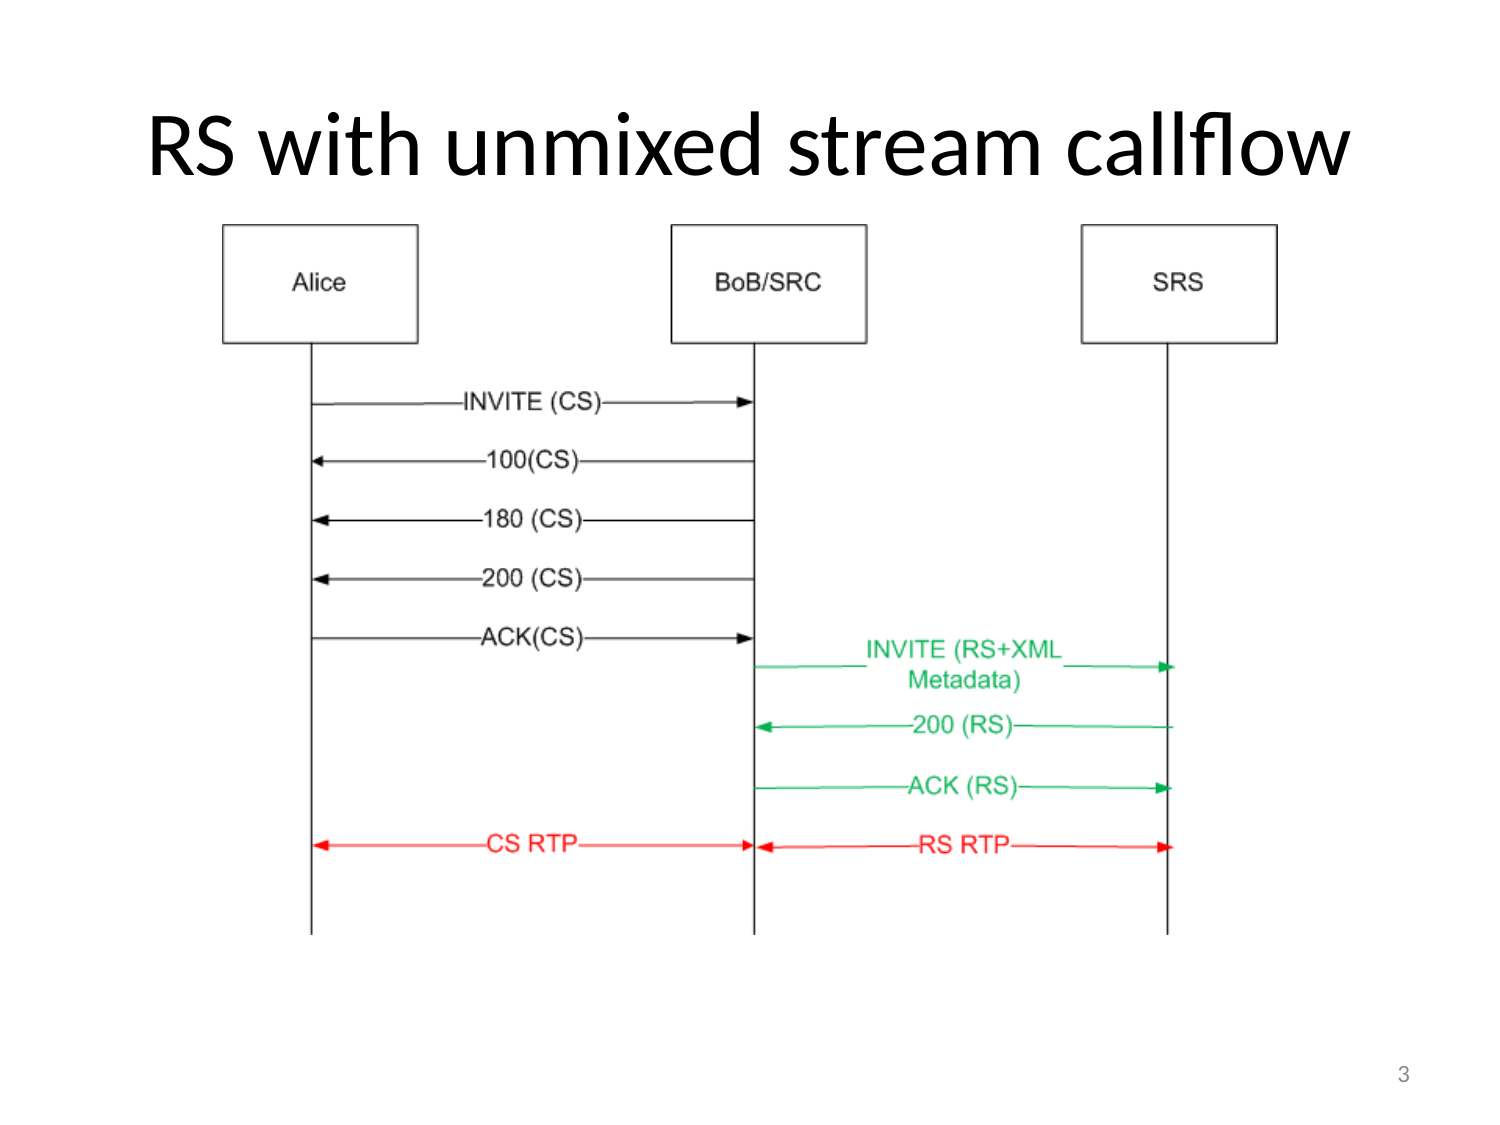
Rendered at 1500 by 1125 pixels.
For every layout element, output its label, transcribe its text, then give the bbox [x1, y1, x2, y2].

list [222, 224, 1278, 935]
slide_number 3 [1337, 1042, 1425, 1103]
title RS with unmixed stream callflow [74, 44, 1426, 233]
